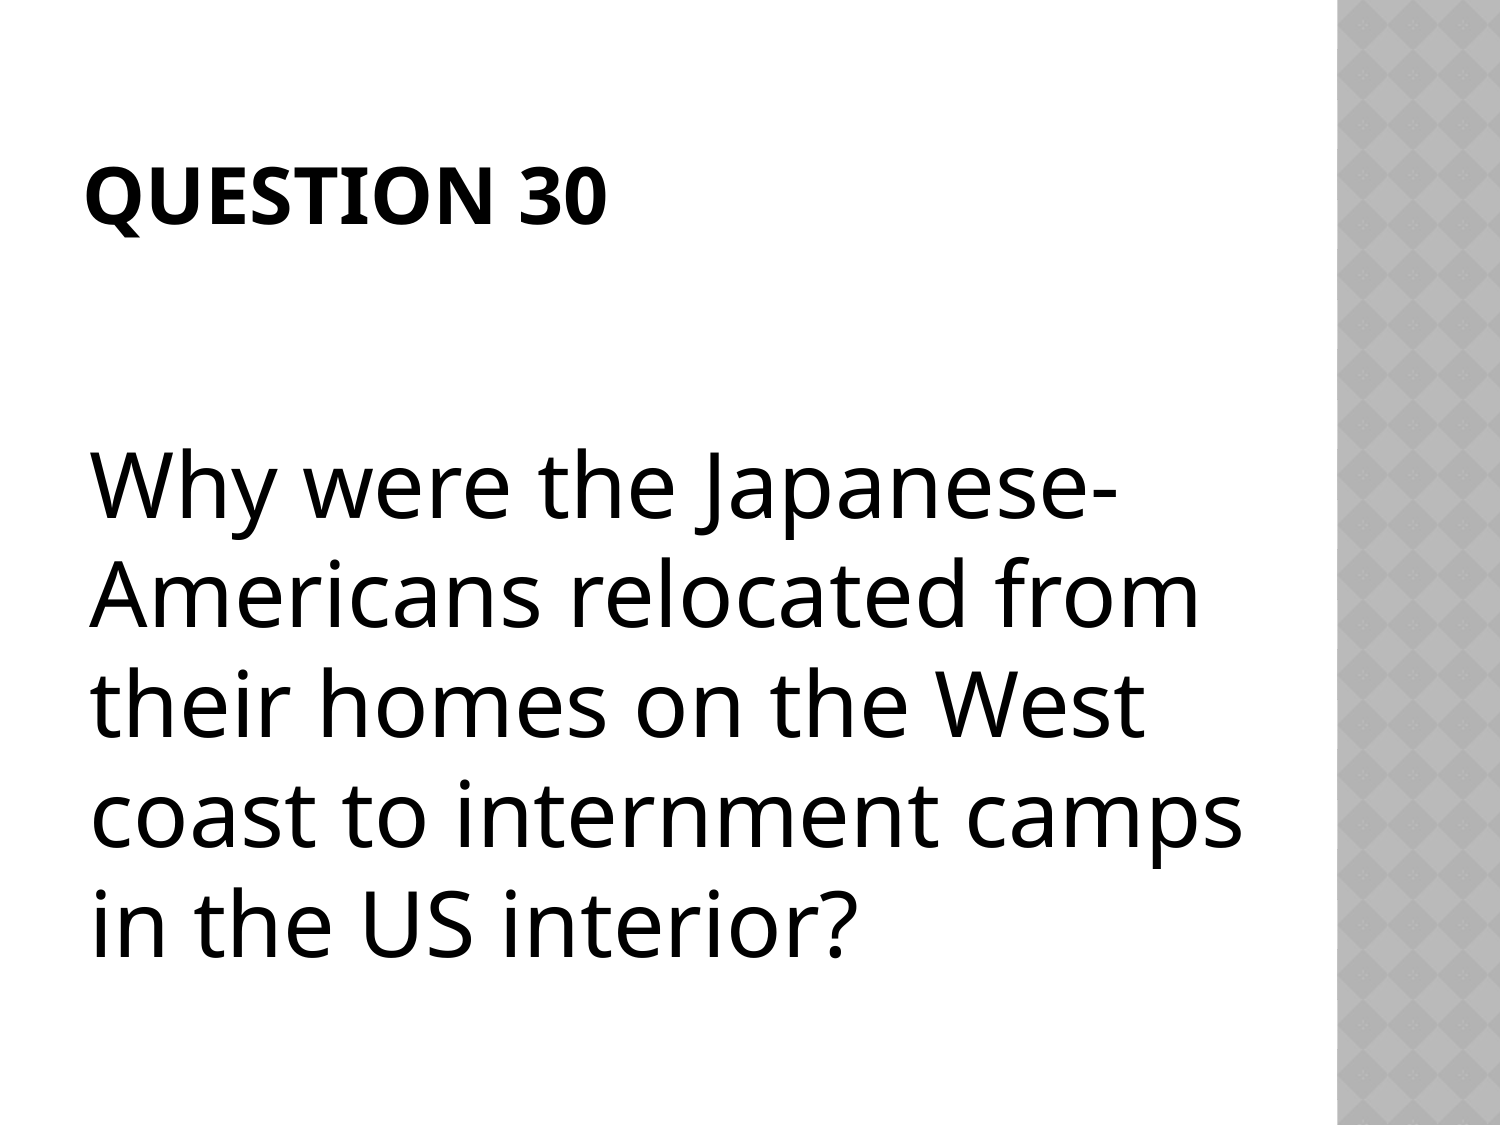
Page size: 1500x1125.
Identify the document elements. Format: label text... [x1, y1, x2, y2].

list Why were the Japanese- Americans relocated from their homes on the West coast to internment camps in the US interior? [75, 264, 1263, 1059]
title Question 30 [75, 52, 1263, 240]
